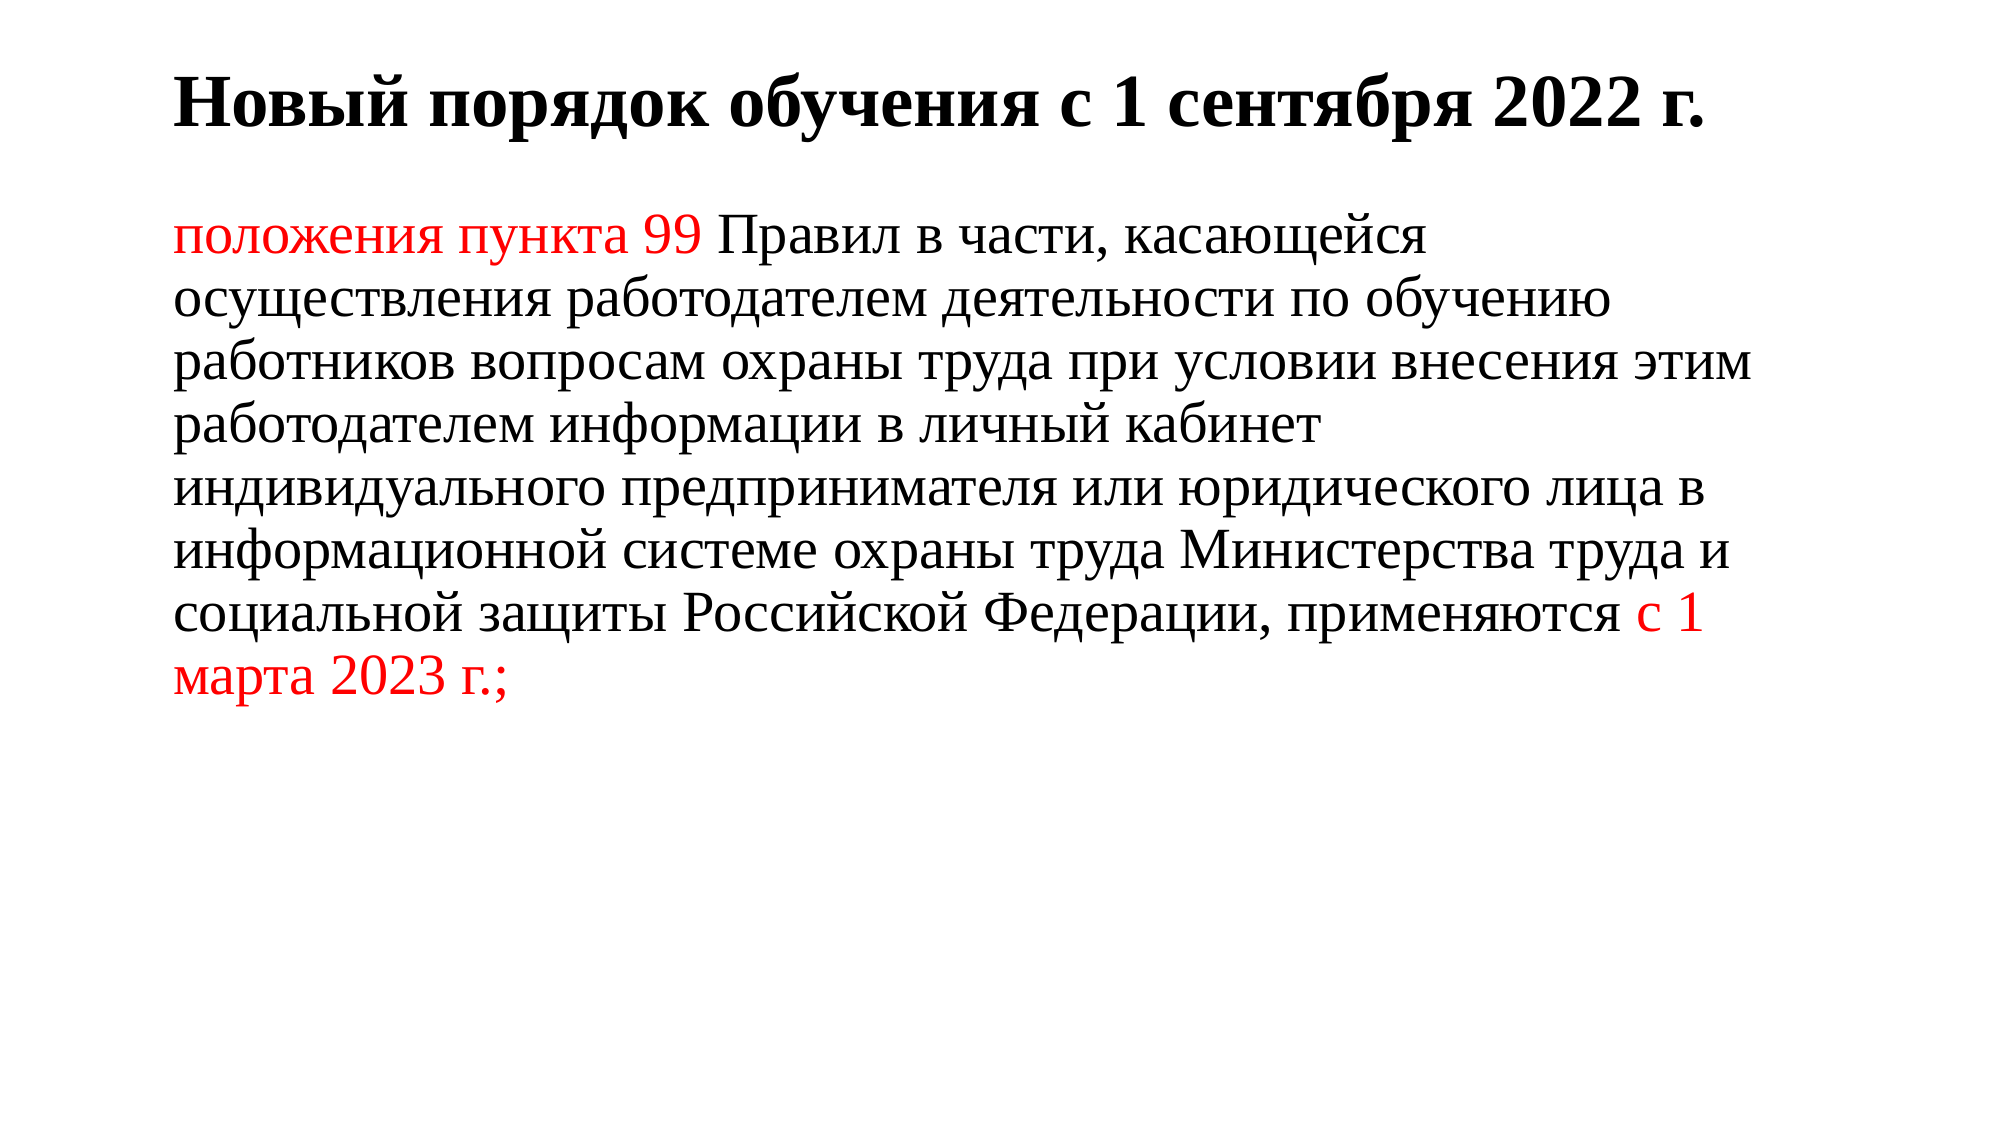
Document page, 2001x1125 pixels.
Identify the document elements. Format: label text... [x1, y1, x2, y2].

list положения пункта 99 Правил в части, касающейся осуществления работодателем деятельности по обучению работников вопросам охраны труда при условии внесения этим работодателем информации в личный кабинет индивидуального предпринимателя или юридического лица в информационной системе охраны труда Министерства труда и социальной защиты Российской Федерации, применяются с 1 марта 2023 г.; [158, 195, 1782, 760]
title Новый порядок обучения с 1 сентября 2022 г. [158, 54, 1726, 149]
